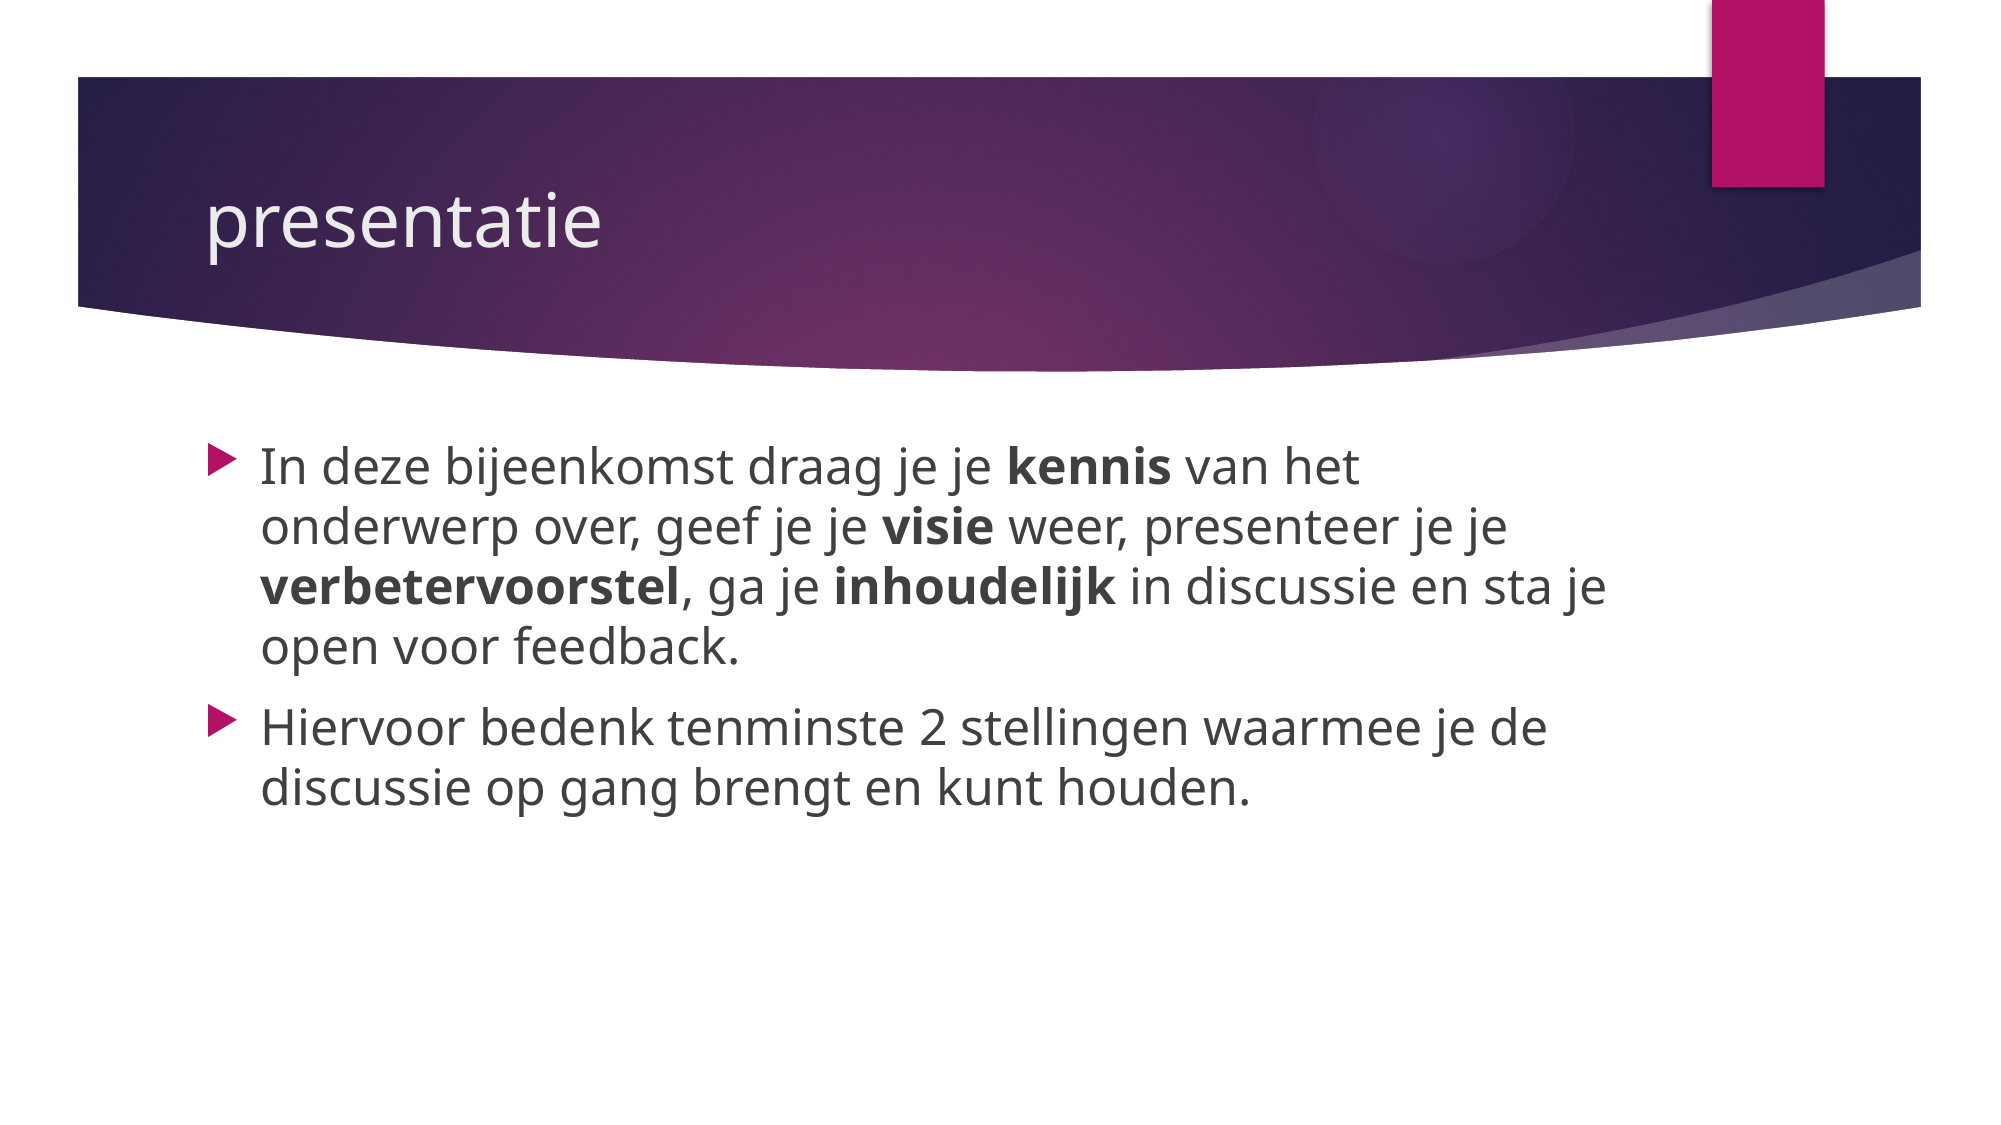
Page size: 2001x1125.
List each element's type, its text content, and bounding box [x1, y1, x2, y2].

title presentatie [189, 159, 1627, 276]
list In deze bijeenkomst draag je je kennis van het onderwerp over, geef je je visie weer, presenteer je je verbetervoorstel, ga je inhoudelijk in discussie en sta je open voor feedback. Hiervoor bedenk tenminste 2 stellingen waarmee je de discussie op gang brengt en kunt houden. [189, 427, 1638, 988]
